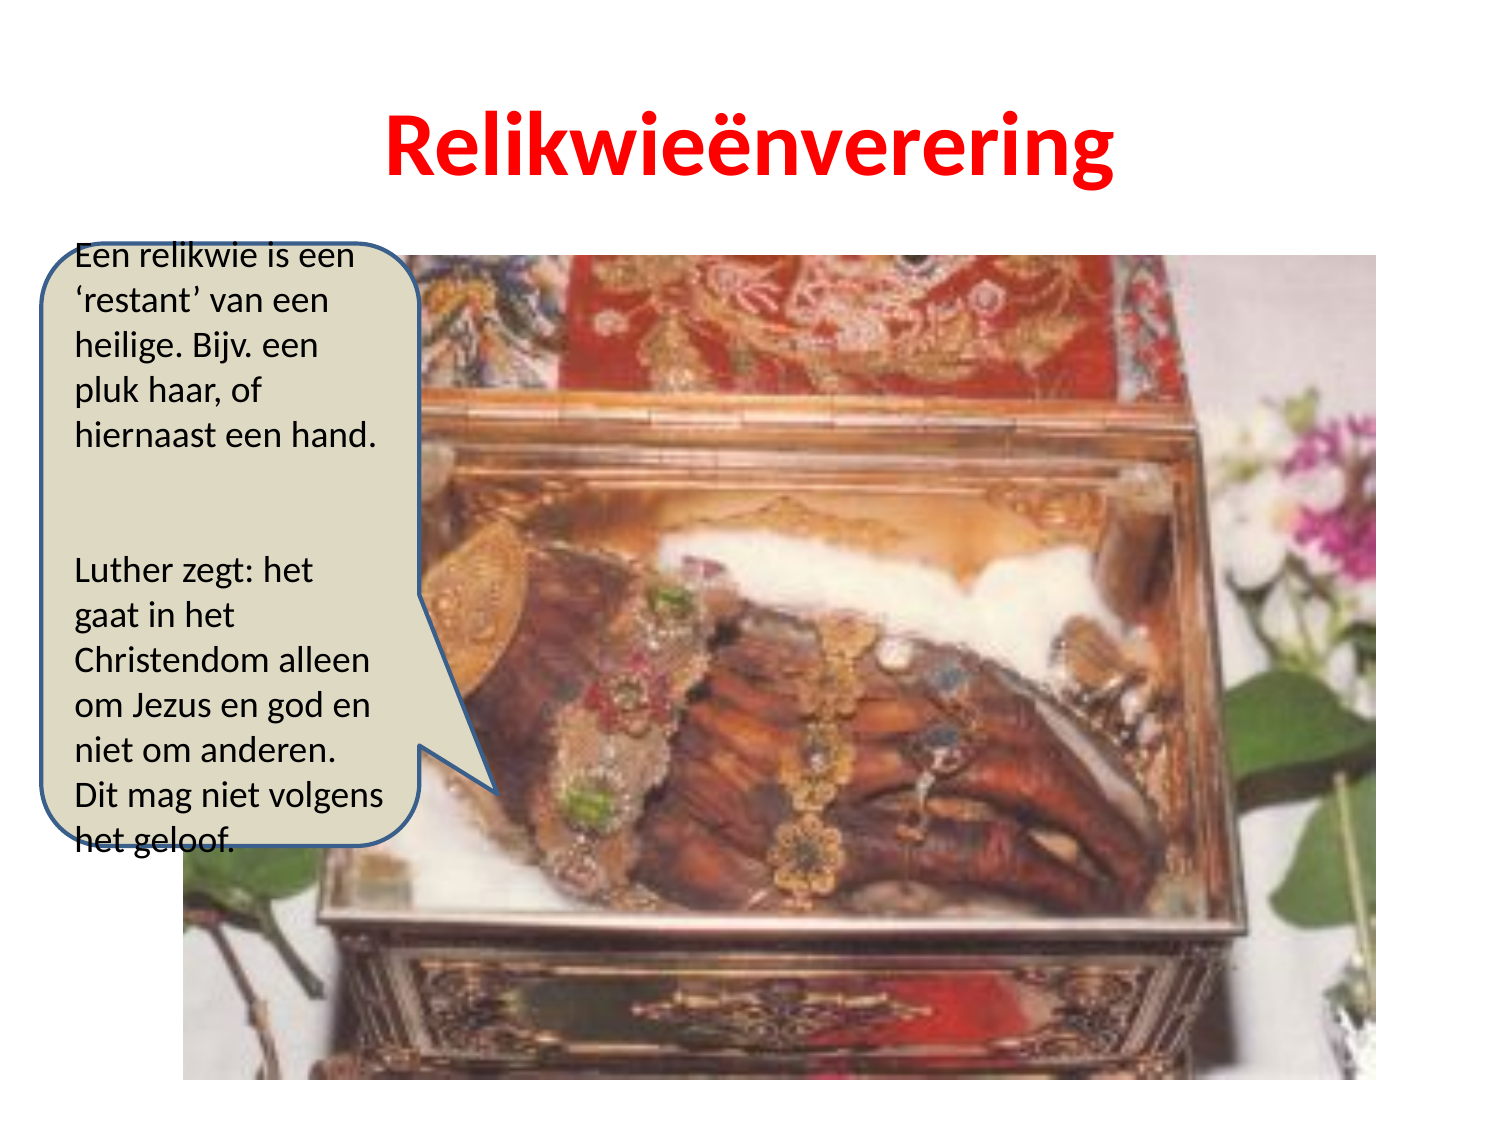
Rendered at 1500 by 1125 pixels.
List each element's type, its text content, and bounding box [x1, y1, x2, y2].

picture [182, 255, 1377, 1080]
text_box Een relikwie is een ‘restant’ van een heilige. Bijv. een pluk haar, of hiernaast een hand. Luther zegt: het gaat in het Christendom alleen om Jezus en god en niet om anderen. Dit mag niet volgens het geloof. [39, 241, 394, 849]
title Relikwieënverering [75, 45, 1425, 233]
